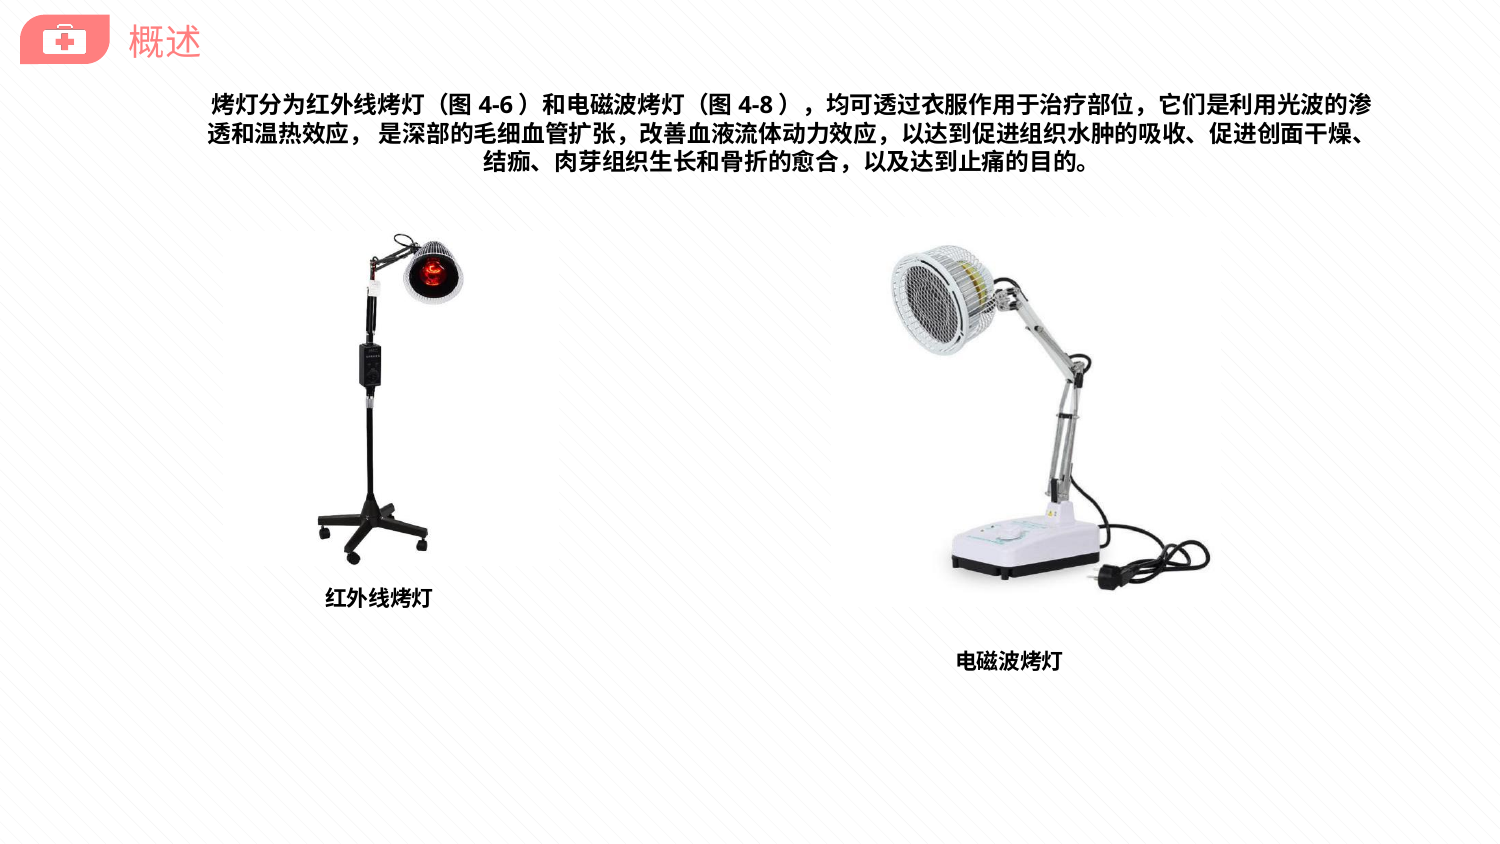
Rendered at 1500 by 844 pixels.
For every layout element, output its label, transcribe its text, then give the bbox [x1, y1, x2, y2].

picture [223, 231, 559, 567]
text_box 红外线烤灯 [280, 576, 525, 618]
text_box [19, 11, 765, 72]
text_box 电磁波烤灯 [940, 640, 1113, 682]
picture [831, 217, 1221, 607]
text_box 烤灯分为红外线烤灯（图4-6）和电磁波烤灯（图4-8），均可透过衣服作用于治疗部位，它们是利用光波的渗 透和温热效应， 是深部的毛细血管扩张，改善血液流体动力效应，以达到促进组织水肿的吸收、促进创面干燥、结痂、肉芽组织生长和骨折的愈合，以及达到止痛的目的。 [188, 82, 1396, 183]
